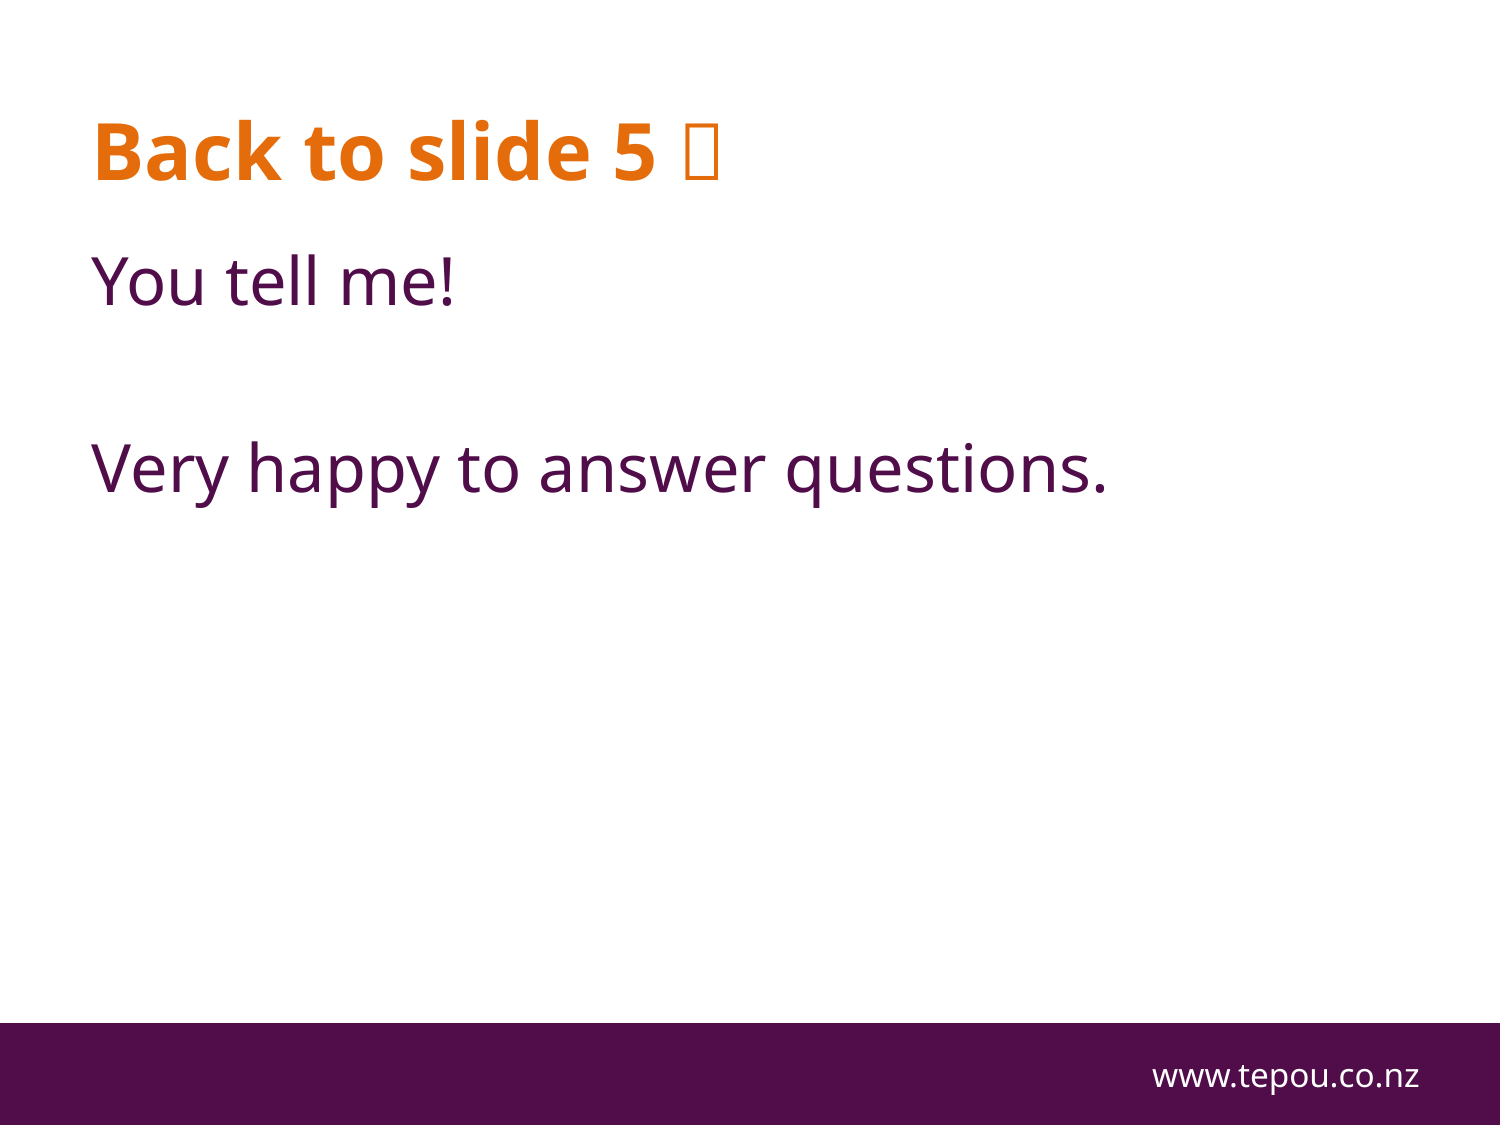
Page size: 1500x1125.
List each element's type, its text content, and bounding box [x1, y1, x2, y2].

title Back to slide 5  [76, 66, 1427, 231]
list You tell me! Very happy to answer questions. [76, 231, 1427, 929]
